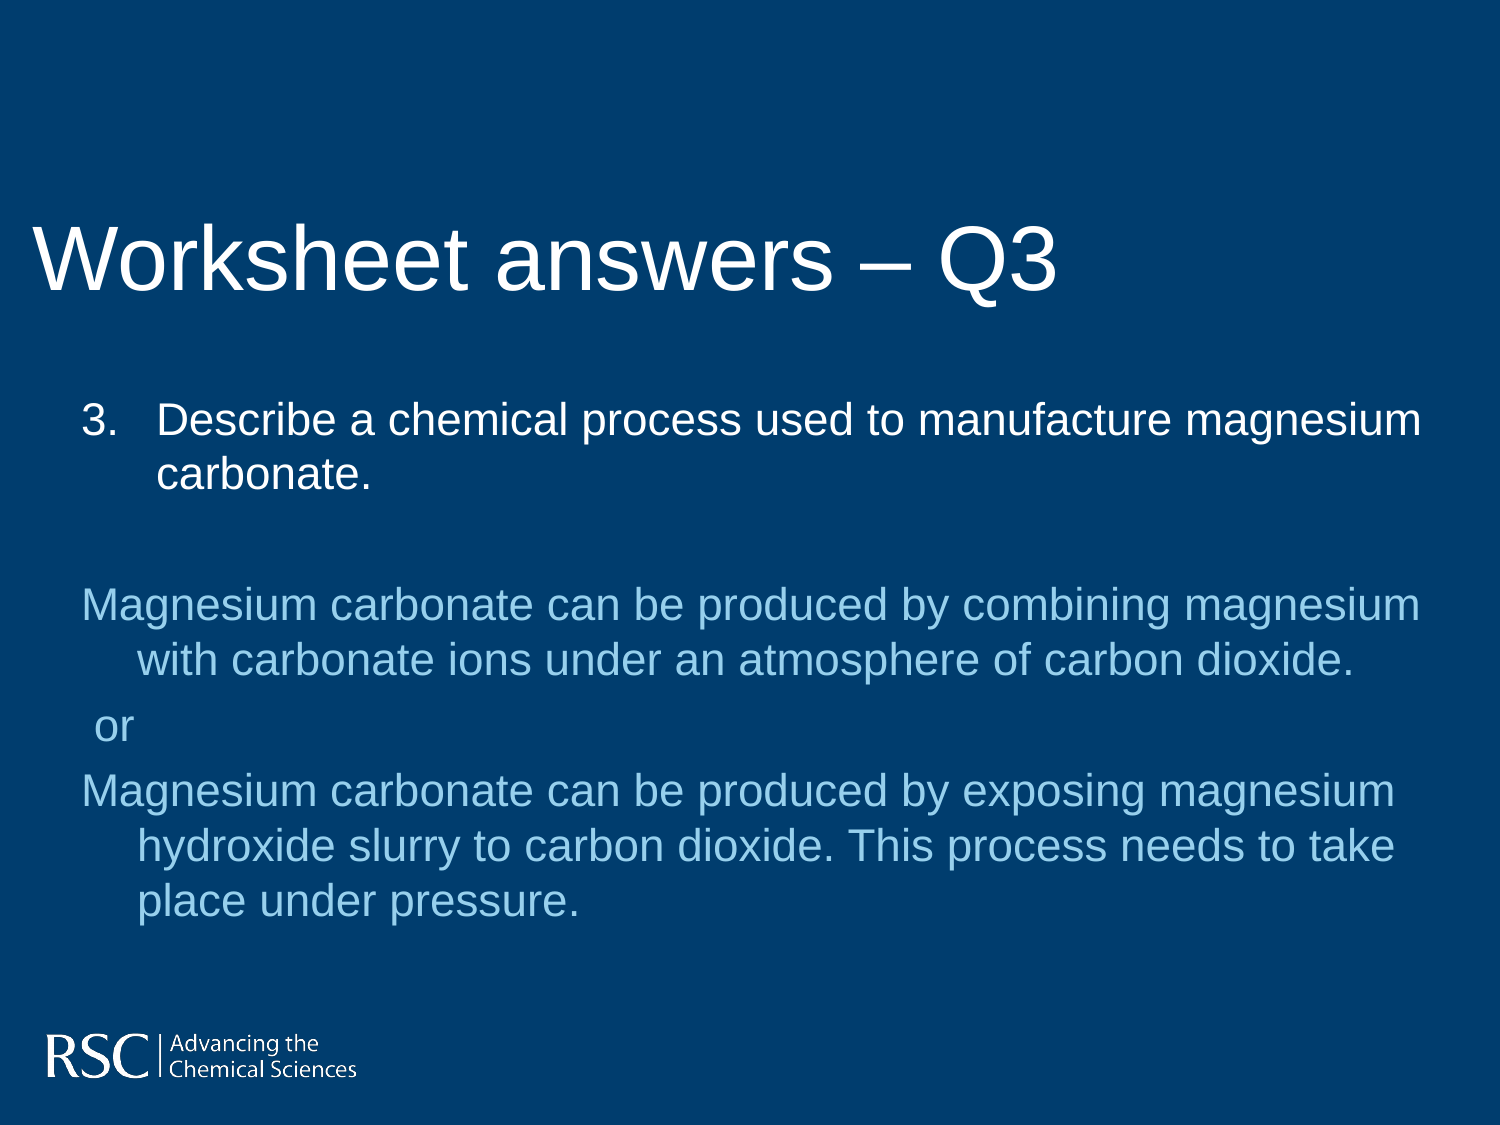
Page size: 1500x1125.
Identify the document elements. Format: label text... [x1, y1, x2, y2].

picture [42, 1028, 362, 1082]
text_box Worksheet answers – Q3 [17, 212, 1188, 316]
text_box Describe a chemical process used to manufacture magnesium carbonate. Magnesium carbonate can be produced by combining magnesium with carbonate ions under an atmosphere of carbon dioxide. or Magnesium carbonate can be produced by exposing magnesium hydroxide slurry to carbon dioxide. This process needs to take place under pressure. [66, 316, 1442, 1054]
